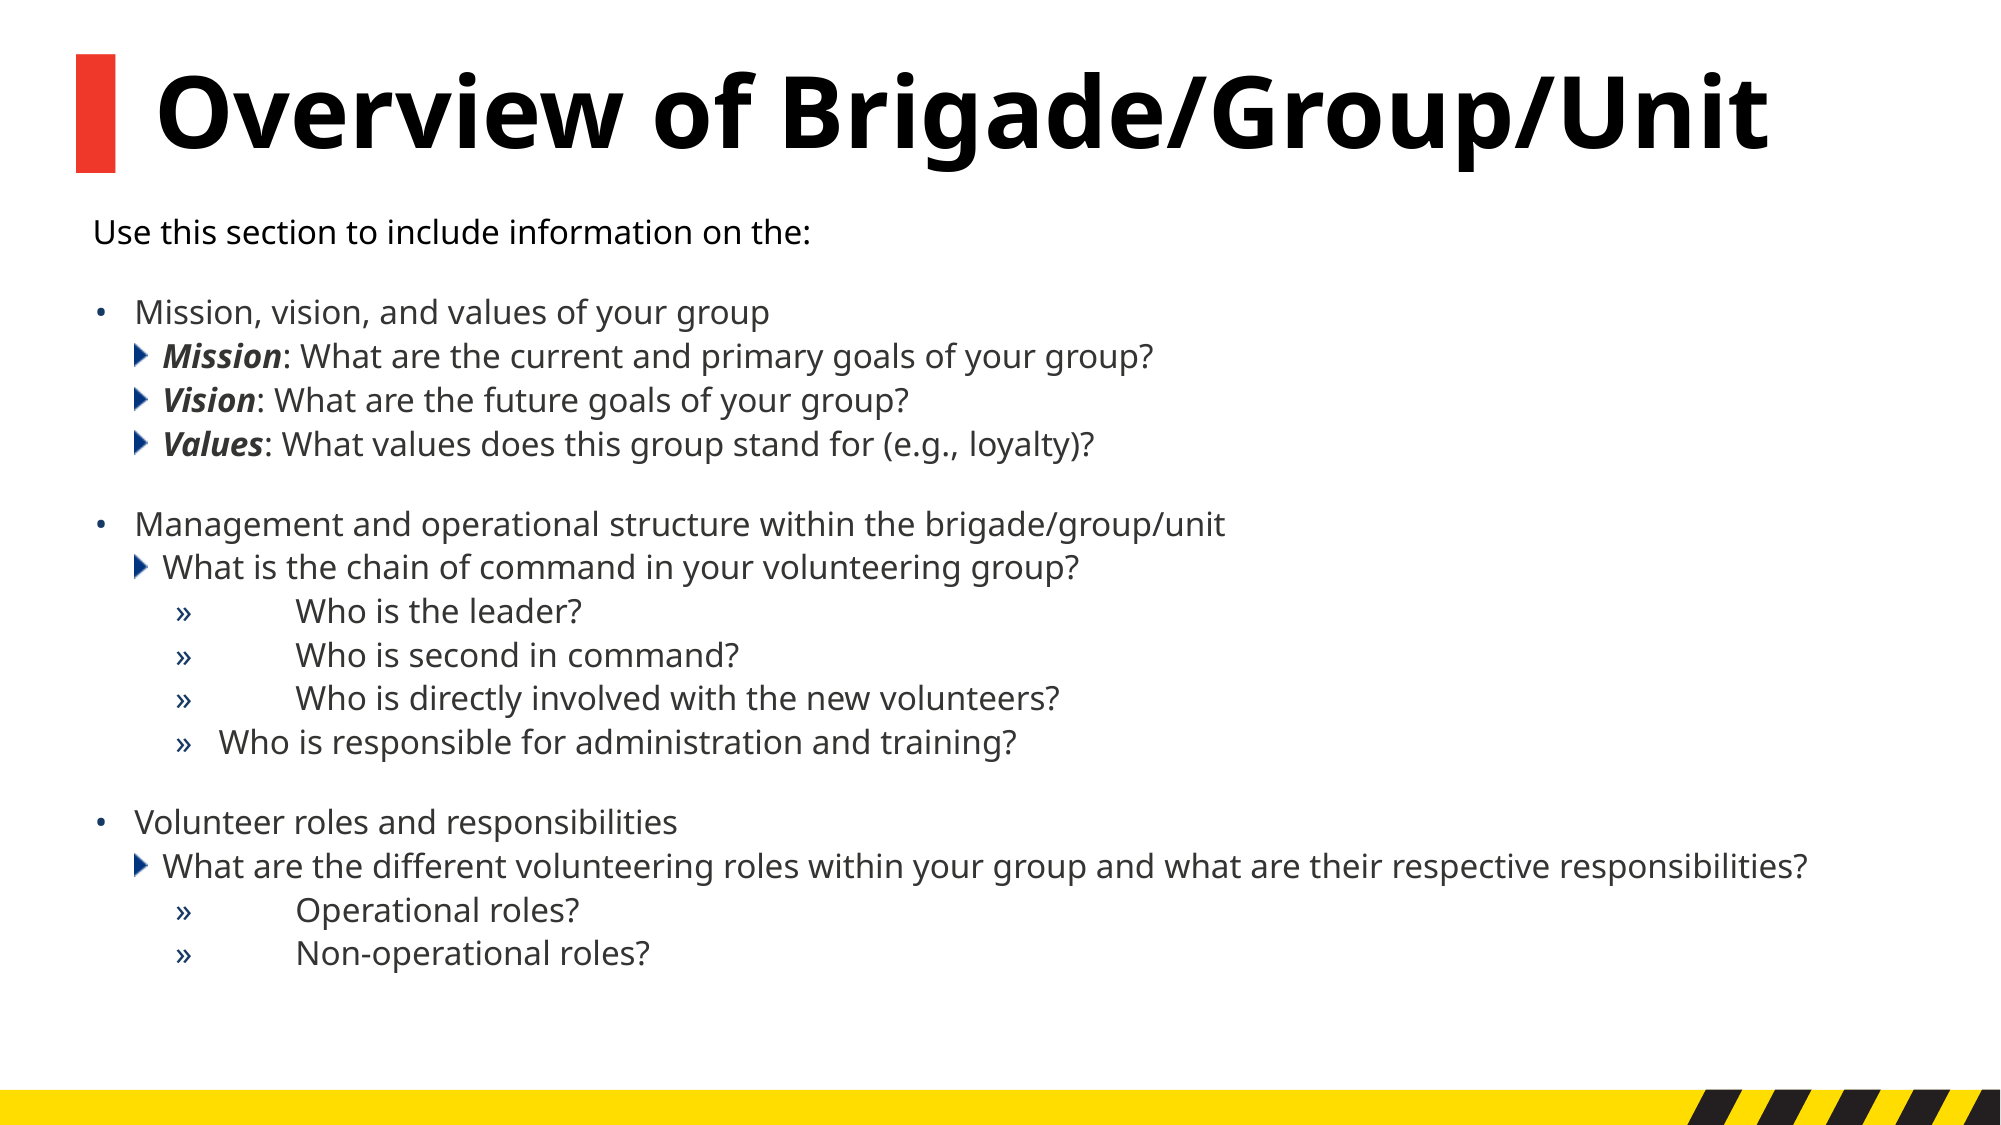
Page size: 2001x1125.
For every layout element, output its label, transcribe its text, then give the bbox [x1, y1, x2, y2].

picture [134, 343, 148, 367]
picture [134, 554, 148, 579]
picture [134, 387, 148, 411]
picture [134, 430, 148, 455]
text_box ▌Overview of Brigade/Group/Unit [62, 40, 1922, 176]
picture [134, 853, 148, 877]
text_box Use this section to include information on the: • Mission, vision, and values of your group Mission: What are the current and primary goals of your group? Vision: What are the future goals of your group? Values: What values does this group stand for (e.g., loyalty)? • Management and operational structure within the brigade/group/unit What is the chain of command in your volunteering group? » Who is the leader? » Who is second in command? » Who is directly involved with the new volunteers? » Who is responsible for administration and training? • Volunteer roles and responsibilities What are the different volunteering roles within your group and what are their respective responsibilities? » Operational roles? » Non-operational roles? [78, 204, 1923, 980]
